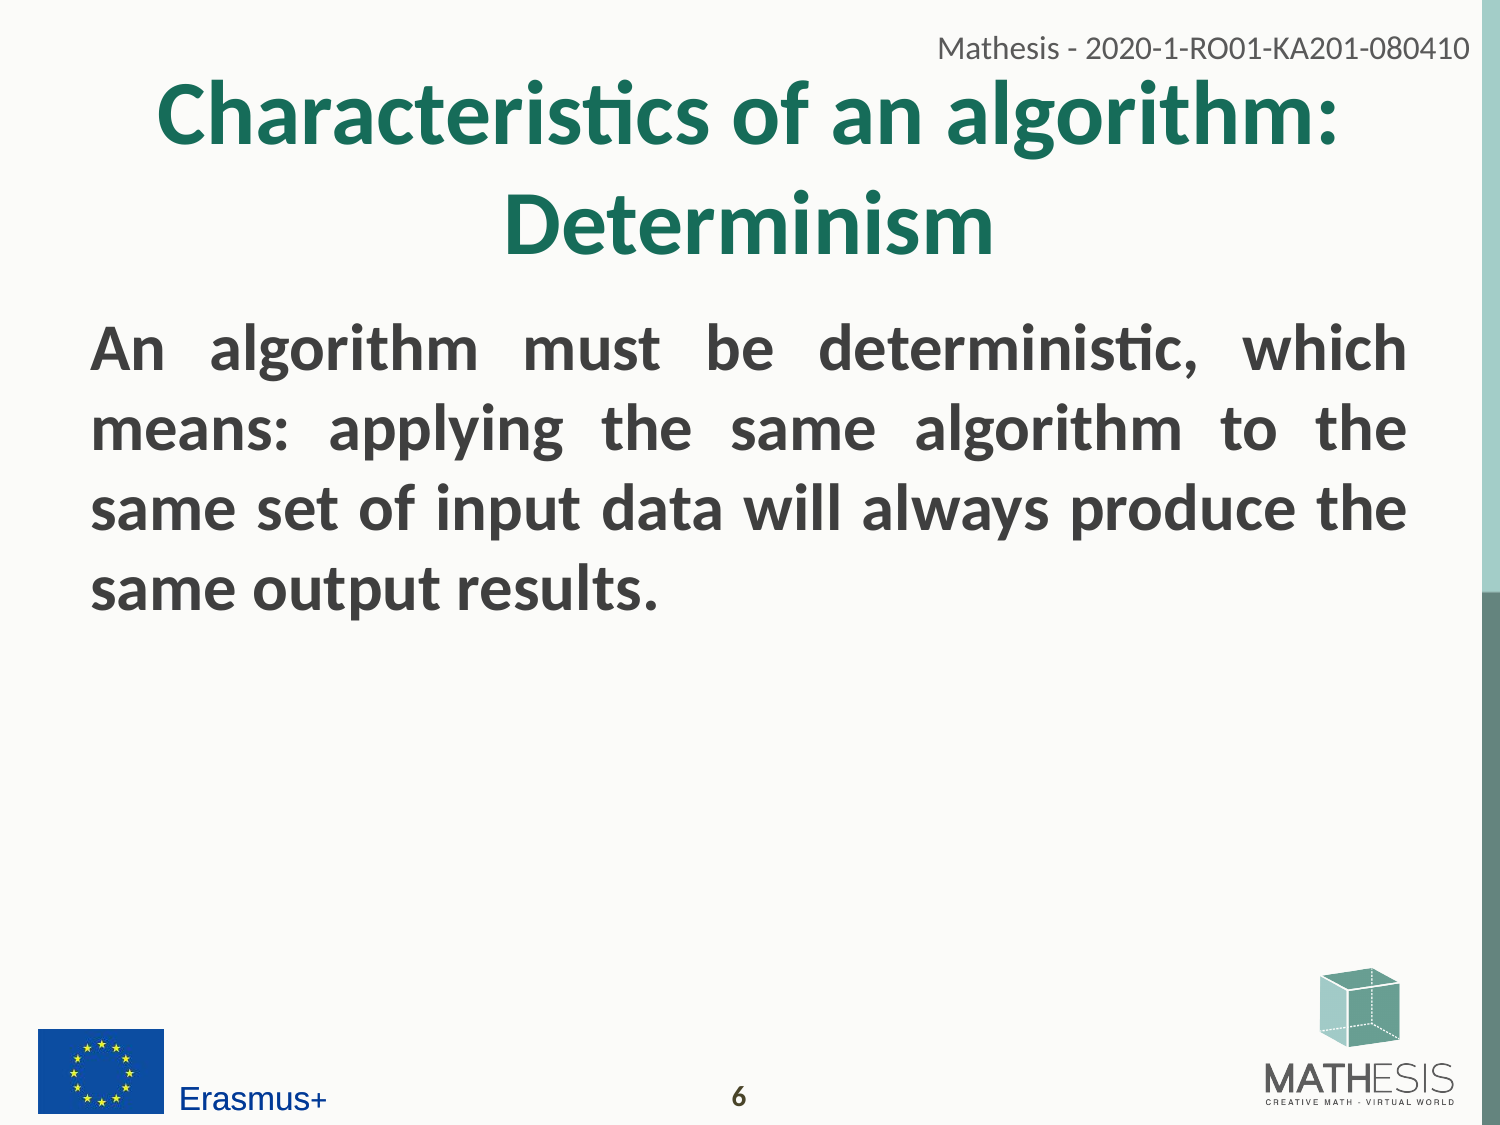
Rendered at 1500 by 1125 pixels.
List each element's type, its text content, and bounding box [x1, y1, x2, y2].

title Characteristics of an algorithm: Determinism [75, 45, 1425, 233]
list An algorithm must be deterministic, which means: applying the same algorithm to the same set of input data will always produce the same output results. [75, 296, 1425, 1005]
picture [38, 1029, 164, 1114]
